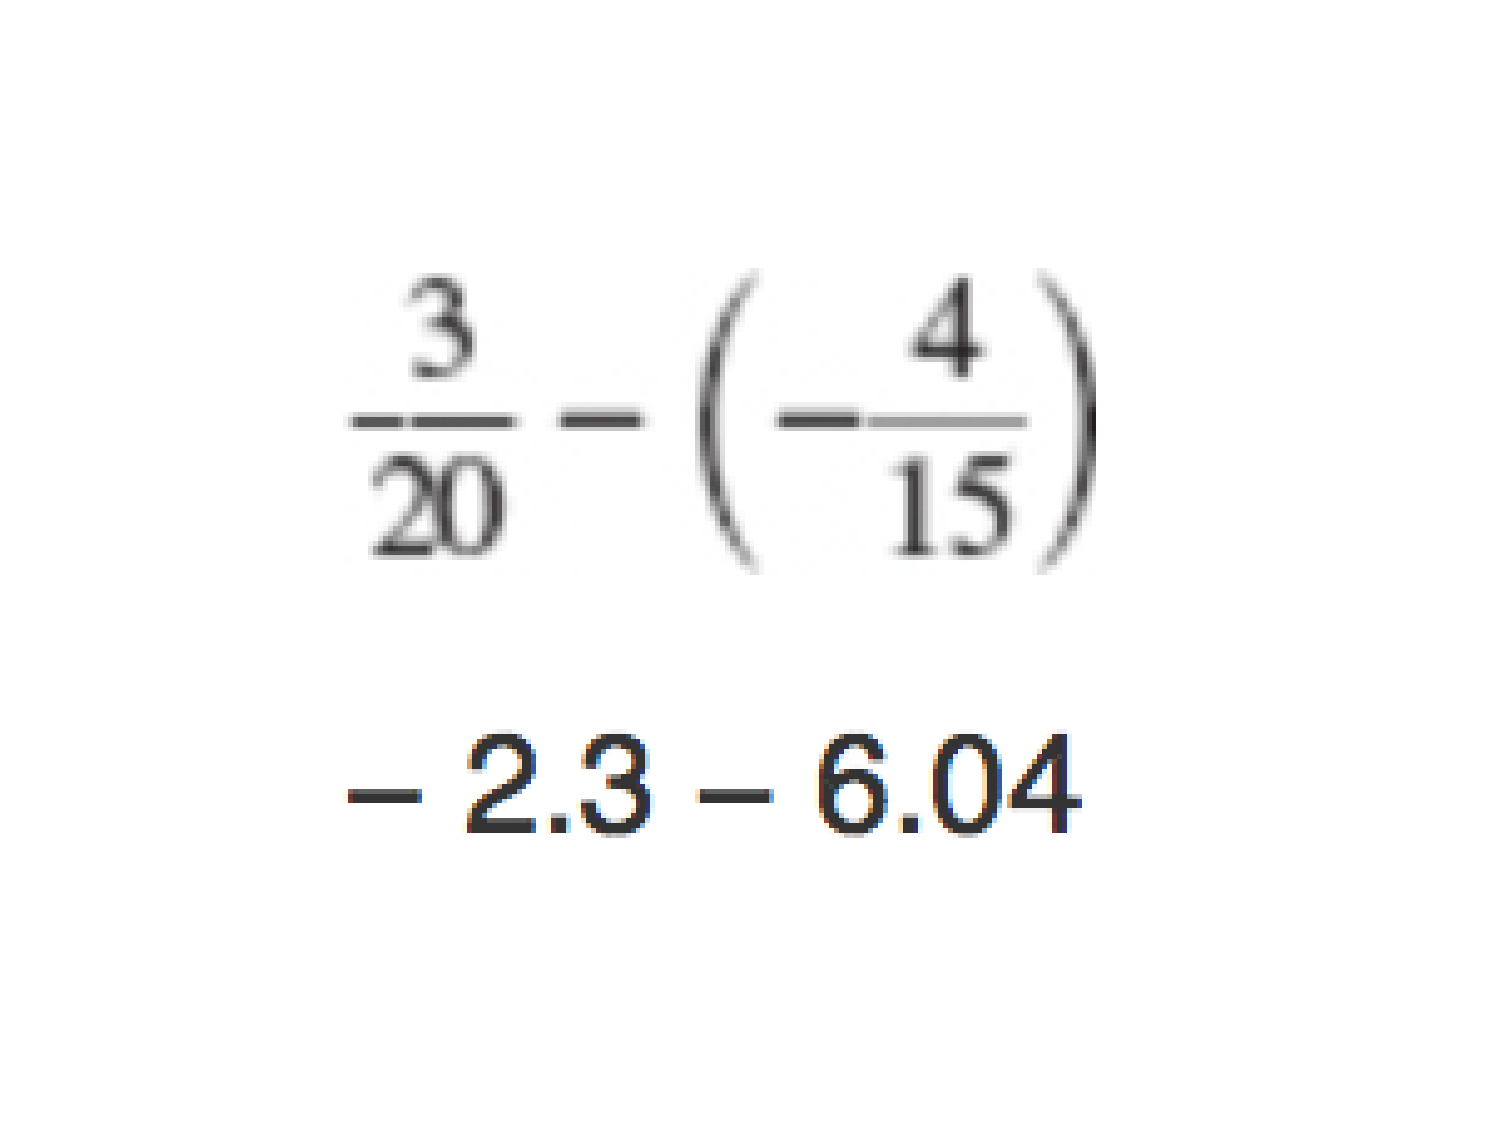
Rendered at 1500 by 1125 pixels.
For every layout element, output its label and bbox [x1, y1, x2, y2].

list [294, 179, 1206, 923]
